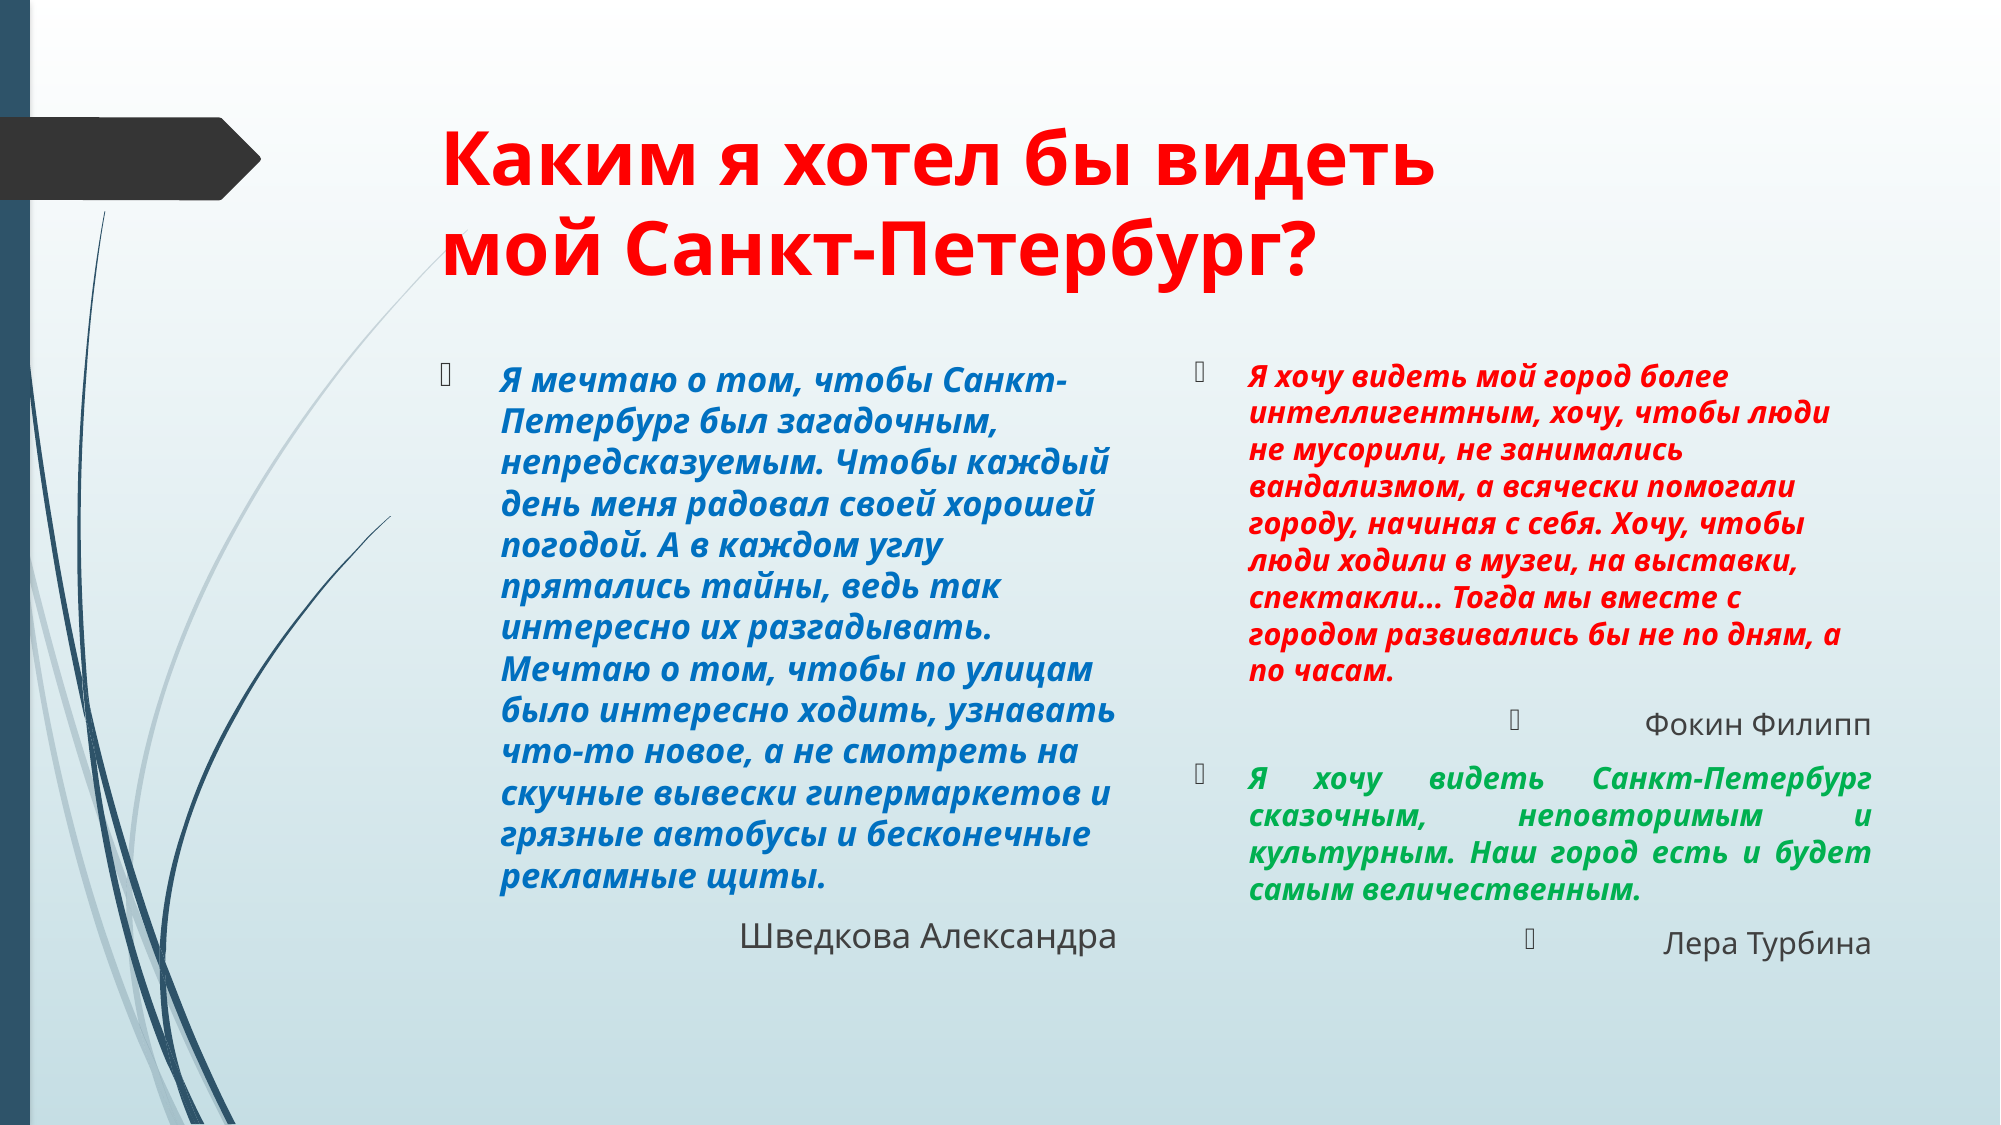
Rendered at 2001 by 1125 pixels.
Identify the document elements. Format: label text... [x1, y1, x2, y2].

title Каким я хотел бы видеть мой Санкт-Петербург? [425, 102, 1888, 313]
list Я мечтаю о том, чтобы Санкт-Петербург был загадочным, непредсказуемым. Чтобы каждый день меня радовал своей хорошей погодой. А в каждом углу прятались тайны, ведь так интересно их разгадывать. Мечтаю о том, чтобы по улицам было интересно ходить, узнавать что-то новое, а не смотреть на скучные вывески гипермаркетов и грязные автобусы и бесконечные рекламные щиты. Шведкова Александра [424, 350, 1133, 970]
list Я хочу видеть мой город более интеллигентным, хочу, чтобы люди не мусорили, не занимались вандализмом, а всячески помогали городу, начиная с себя. Хочу, чтобы люди ходили в музеи, на выставки, спектакли… Тогда мы вместе с городом развивались бы не по дням, а по часам. Фокин Филипп Я хочу видеть Санкт-Петербург сказочным, неповторимым и культурным. Наш город есть и будет самым величественным. Лера Турбина [1179, 348, 1888, 969]
